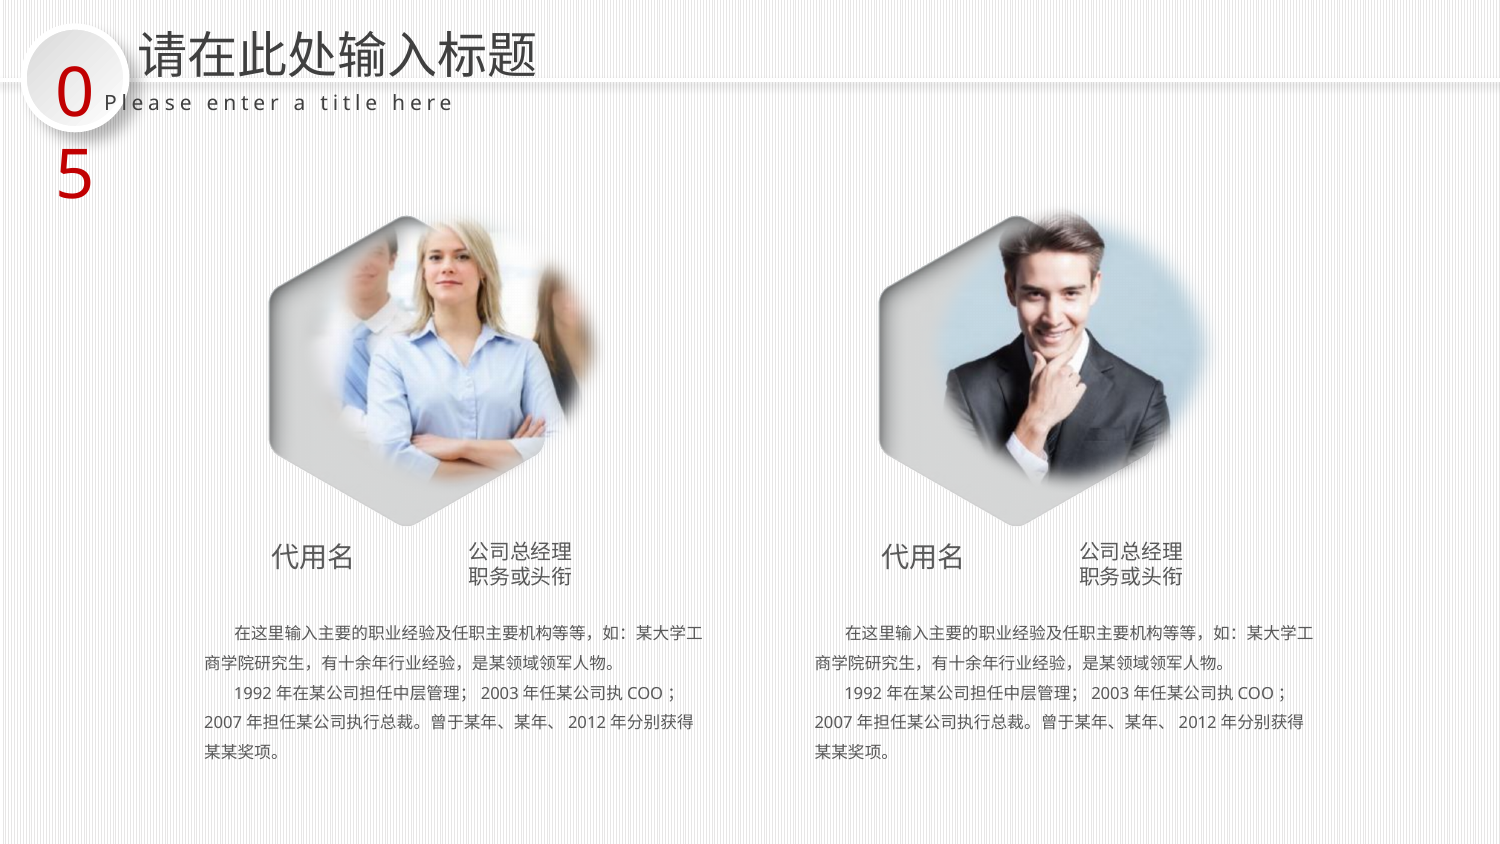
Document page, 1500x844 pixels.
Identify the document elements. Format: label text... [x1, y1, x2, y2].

text_box Please enter a title here [127, 81, 468, 122]
text_box 代用名 [867, 553, 1064, 581]
text_box 请在此处输入标题 [97, 16, 578, 79]
text_box 请在此处输入标题 [127, 80, 578, 91]
text_box 代用名 [256, 553, 453, 581]
text_box 在这里输入主要的职业经验及任职主要机构等等，如：某大学工商学院研究生，有十余年行业经验，是某领域领军人物。 1992年在某公司担任中层管理；2003年任某公司执COO；2007年担任某公司执行总裁。曾于某年、某年、2012年分别获得某某奖项。 [799, 605, 1336, 770]
text_box 公司总经理 职务或头衔 [453, 531, 613, 596]
text_box 公司总经理 职务或头衔 [1064, 531, 1223, 596]
picture [834, 189, 1225, 553]
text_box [23, 26, 127, 139]
picture [224, 189, 609, 553]
text_box 在这里输入主要的职业经验及任职主要机构等等，如：某大学工商学院研究生，有十余年行业经验，是某领域领军人物。 1992年在某公司担任中层管理；2003年任某公司执COO；2007年担任某公司执行总裁。曾于某年、某年、2012年分别获得某某奖项。 [189, 605, 725, 770]
